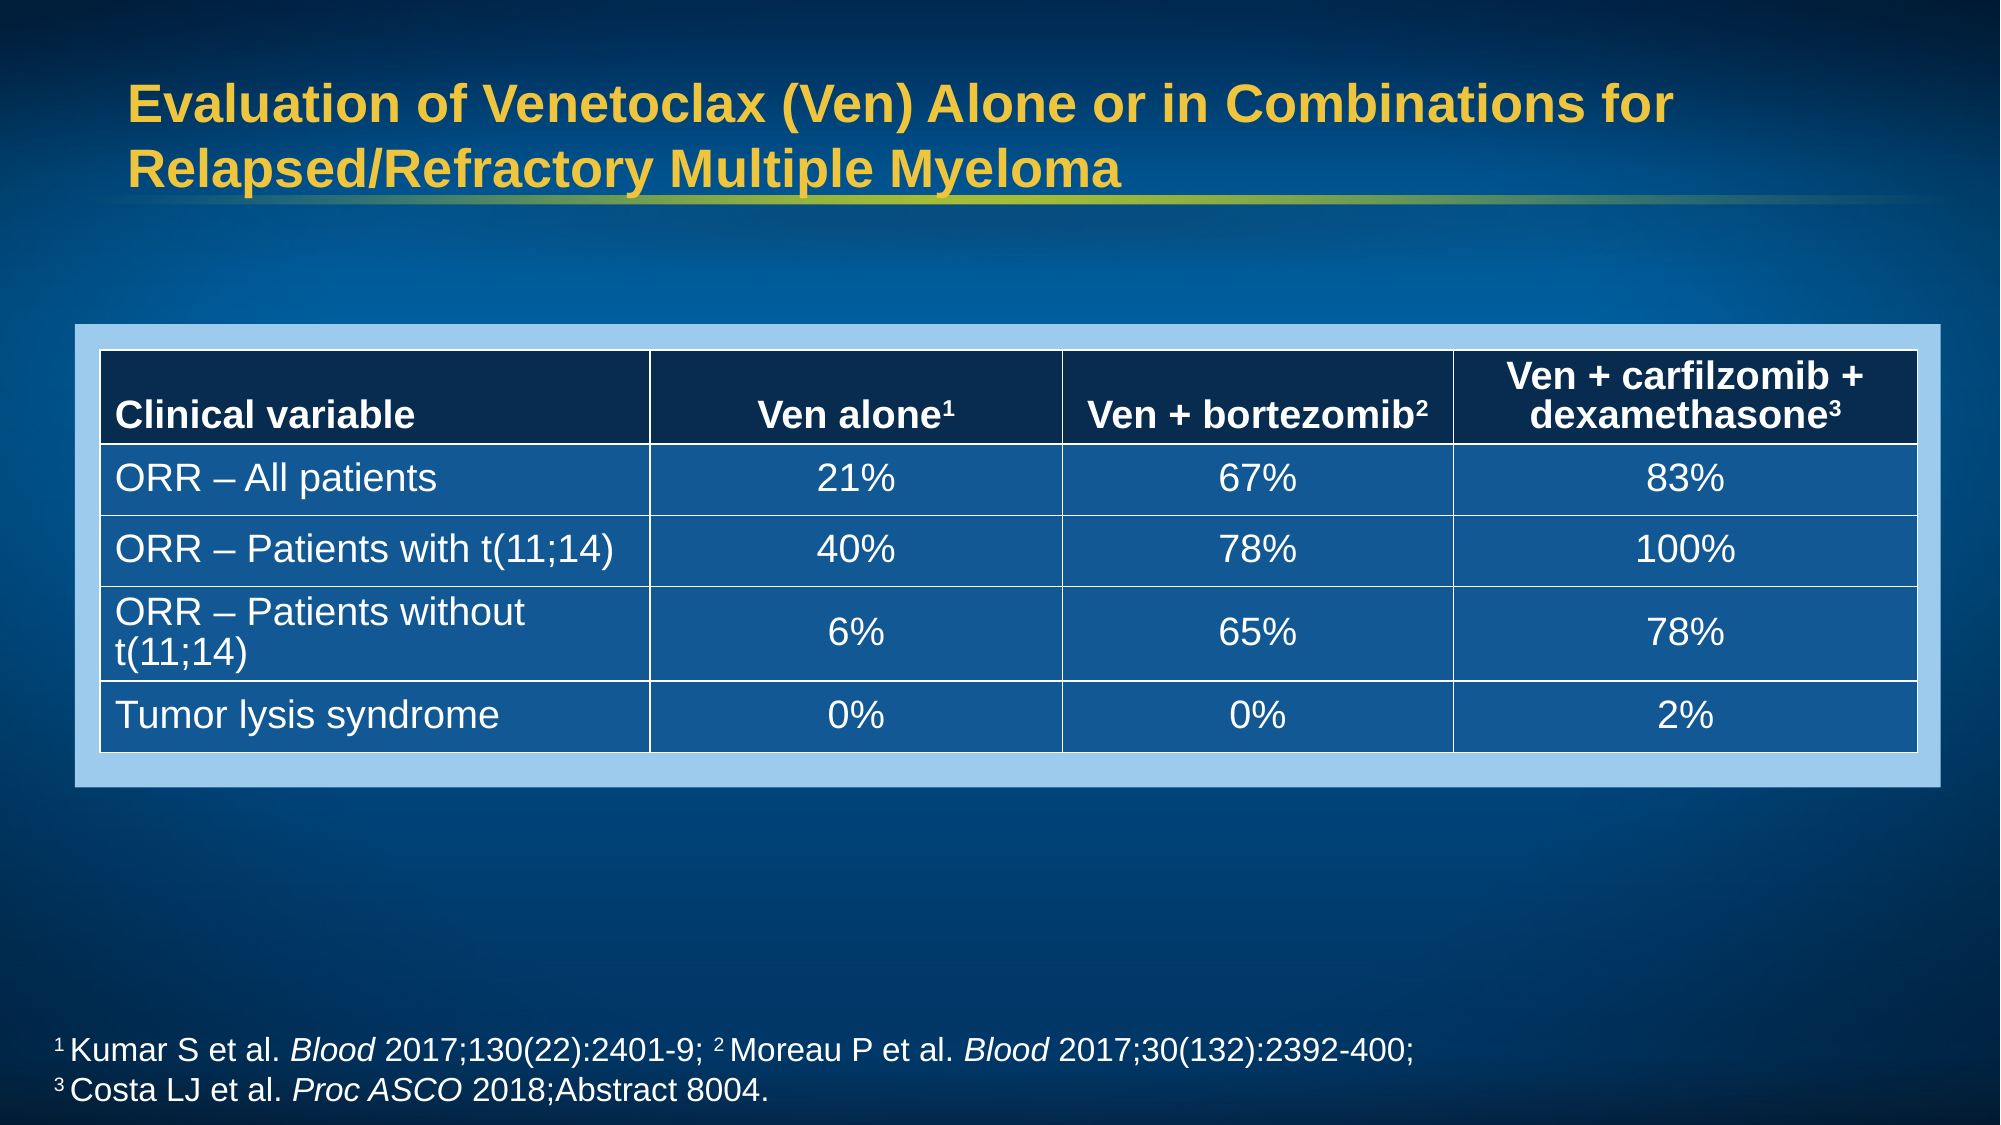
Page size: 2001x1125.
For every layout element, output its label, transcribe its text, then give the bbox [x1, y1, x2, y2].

table_cell 0% [651, 682, 1062, 752]
table_cell ORR – Patients with t(11;14) [101, 516, 649, 586]
table_cell 6% [651, 587, 1062, 680]
table_header Ven + bortezomib2 [1063, 351, 1453, 443]
table_cell ORR – Patients without t(11;14) [101, 587, 649, 680]
table_cell 78% [1454, 587, 1917, 680]
picture [0, 0, 2000, 1125]
table_cell 40% [651, 516, 1062, 586]
table_cell 21% [651, 445, 1062, 515]
table_cell 0% [1063, 682, 1453, 752]
table_cell 67% [1063, 445, 1453, 515]
table_cell Tumor lysis syndrome [101, 682, 649, 752]
table_cell 83% [1454, 445, 1917, 515]
table_cell 78% [1063, 516, 1453, 586]
table_header Clinical variable [101, 351, 649, 443]
table_header Ven + carfilzomib + dexamethasone3 [1454, 351, 1917, 443]
table_cell 65% [1063, 587, 1453, 680]
text_box Evaluation of Venetoclax (Ven) Alone or in Combinations for Relapsed/Refractory Multiple Myeloma [112, 60, 1850, 199]
text_box [74, 324, 1941, 788]
table_header Ven alone1 [651, 351, 1062, 443]
table_cell 2% [1454, 682, 1917, 752]
table_cell ORR – All patients [101, 445, 649, 515]
table_cell 100% [1454, 516, 1917, 586]
text_box 1 Kumar S et al. Blood 2017;130(22):2401-9; 2 Moreau P et al. Blood 2017;30(132):2392-400; 3 Costa LJ et al. Proc ASCO 2018;Abstract 8004. [23, 1043, 1824, 1123]
